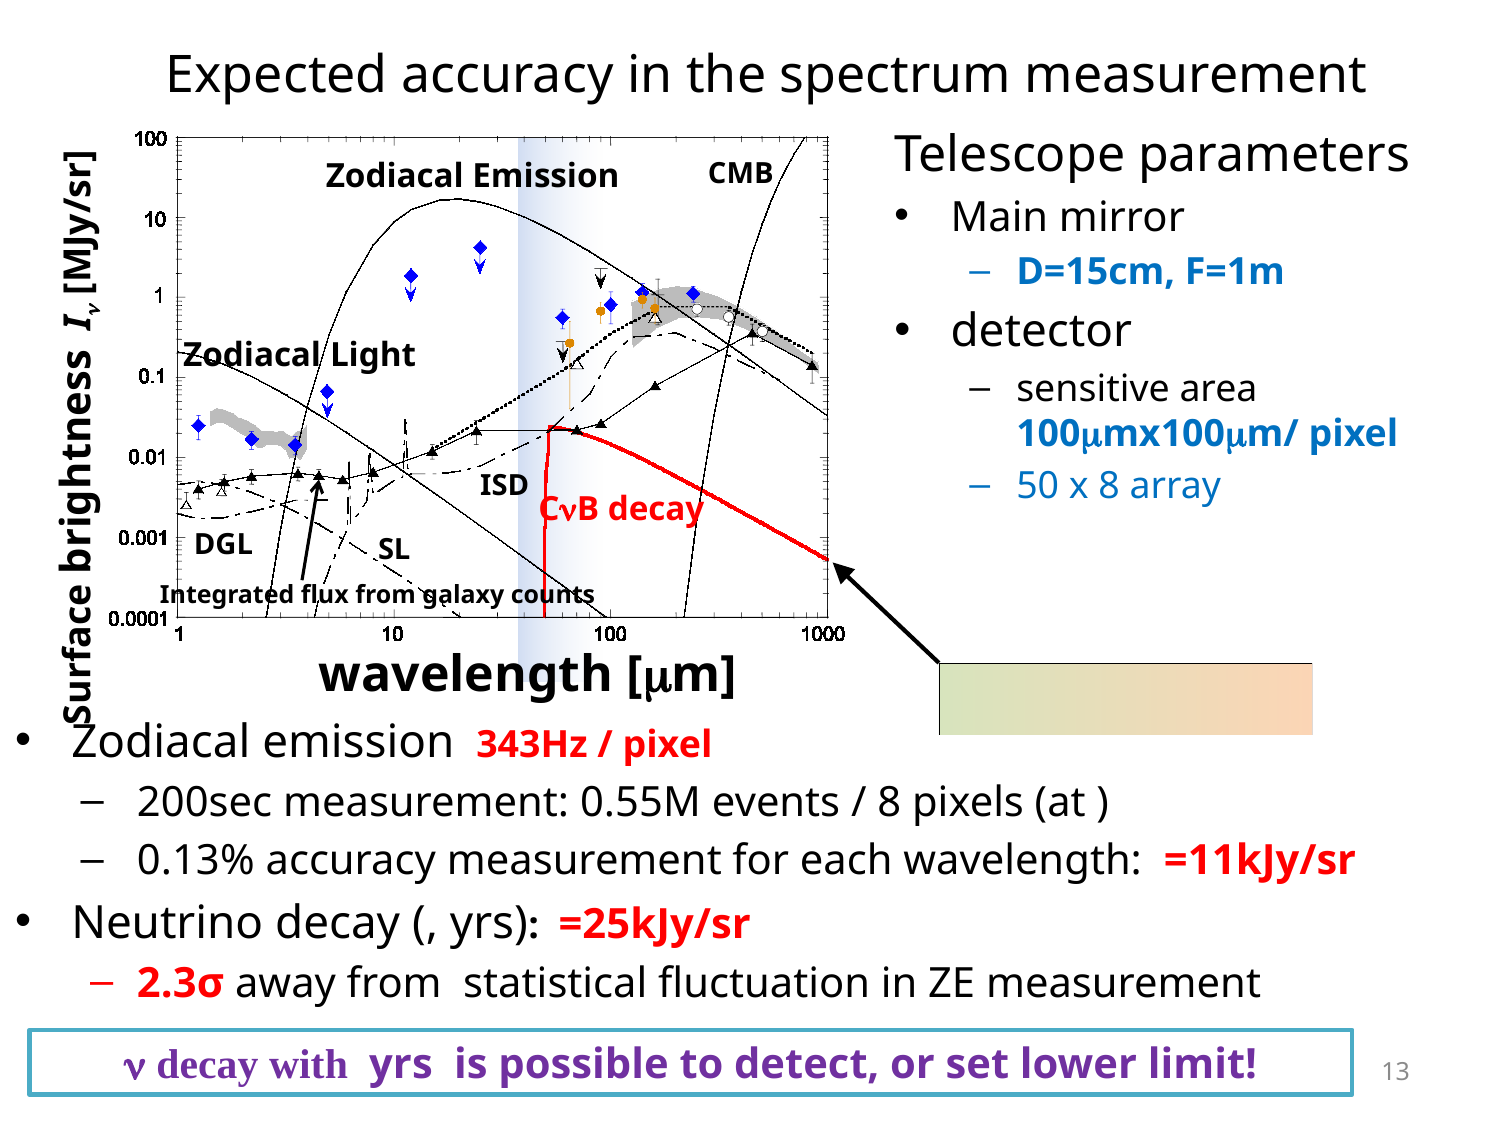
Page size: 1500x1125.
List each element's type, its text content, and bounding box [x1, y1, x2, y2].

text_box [40, 130, 845, 699]
text_box [850, 567, 855, 575]
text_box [301, 479, 314, 581]
title Expected accuracy in the spectrum measurement [64, 15, 1471, 129]
slide_number 13 [1074, 1042, 1425, 1103]
